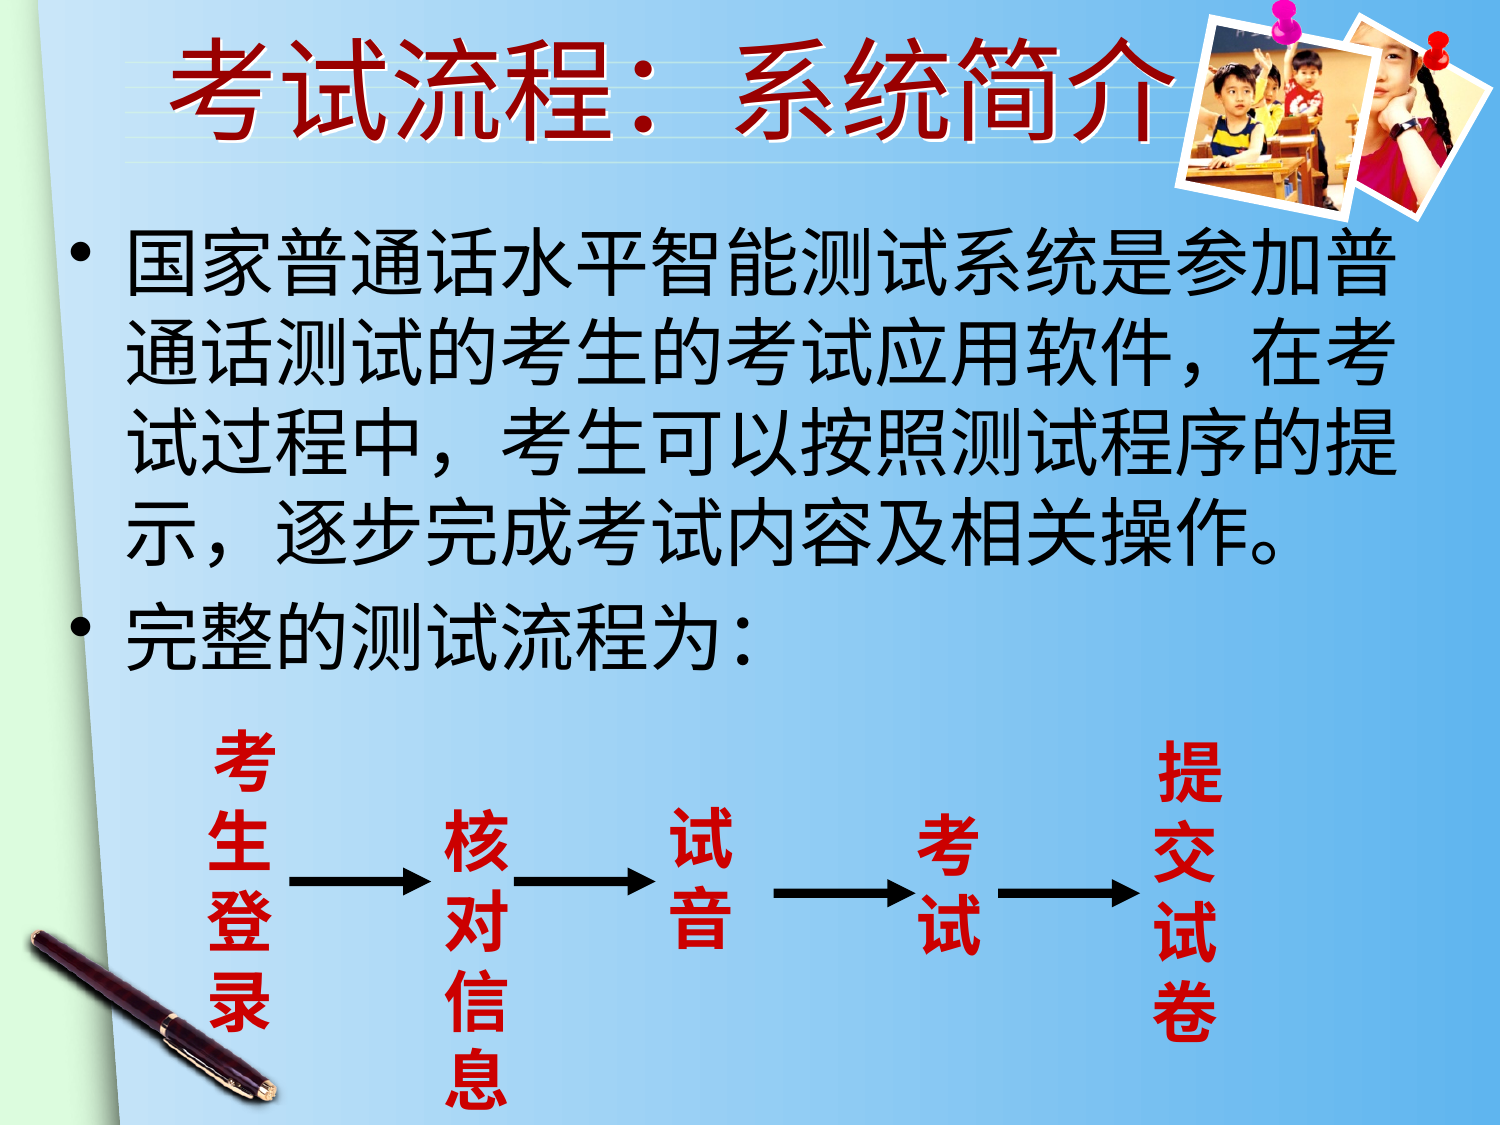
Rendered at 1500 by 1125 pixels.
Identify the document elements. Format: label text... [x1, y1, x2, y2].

text_box 核对信息 [372, 711, 526, 1125]
picture [1186, 0, 1371, 207]
text_box 提交试卷 [1080, 723, 1258, 1059]
text_box [998, 887, 1141, 900]
text_box 考试 [844, 716, 987, 971]
picture [0, 0, 288, 1125]
list 国家普通话水平智能测试系统是参加普通话测试的考生的考试应用软件，在考试过程中，考生可以按照测试程序的提示，逐步完成考试内容及相关操作。 完整的测试流程为： [52, 207, 1448, 588]
text_box 考生登录 [135, 711, 301, 1047]
picture [1351, 22, 1484, 207]
text_box [513, 875, 656, 888]
text_box 试音 [596, 709, 738, 964]
title 考试流程：系统简介 [149, 12, 1288, 163]
text_box [289, 875, 432, 888]
text_box [773, 887, 916, 900]
